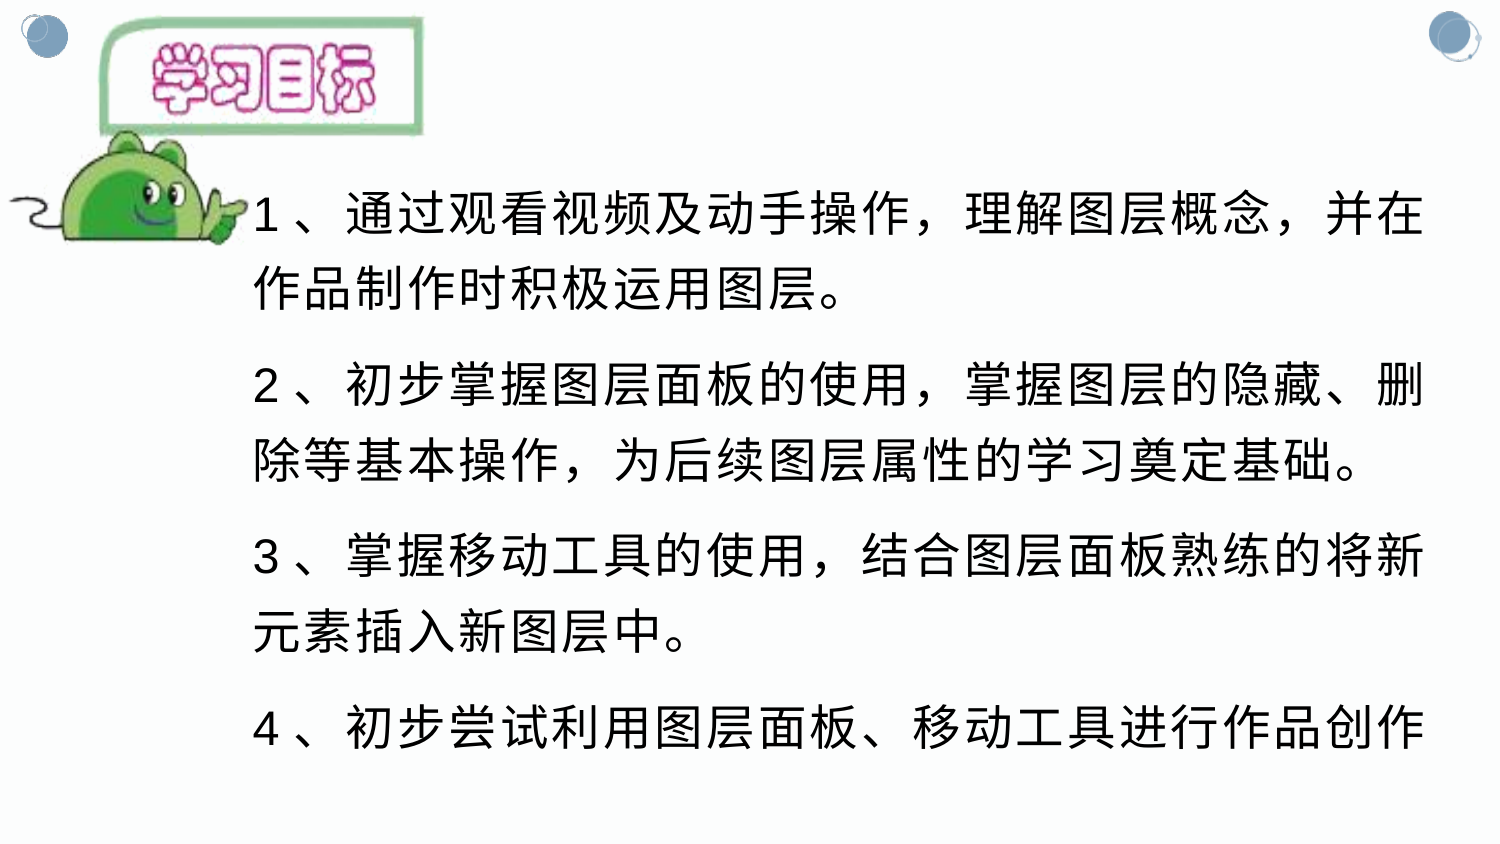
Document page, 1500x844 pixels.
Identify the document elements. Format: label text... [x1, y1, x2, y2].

list 1、通过观看视频及动手操作，理解图层概念，并在作品制作时积极运用图层。 2、初步掌握图层面板的使用，掌握图层的隐藏、删除等基本操作，为后续图层属性的学习奠定基础。 3、掌握移动工具的使用，结合图层面板熟练的将新元素插入新图层中。 4、初步尝试利用图层面板、移动工具进行作品创作 [237, 157, 1473, 821]
picture [0, 0, 437, 259]
picture [1411, 0, 1500, 73]
